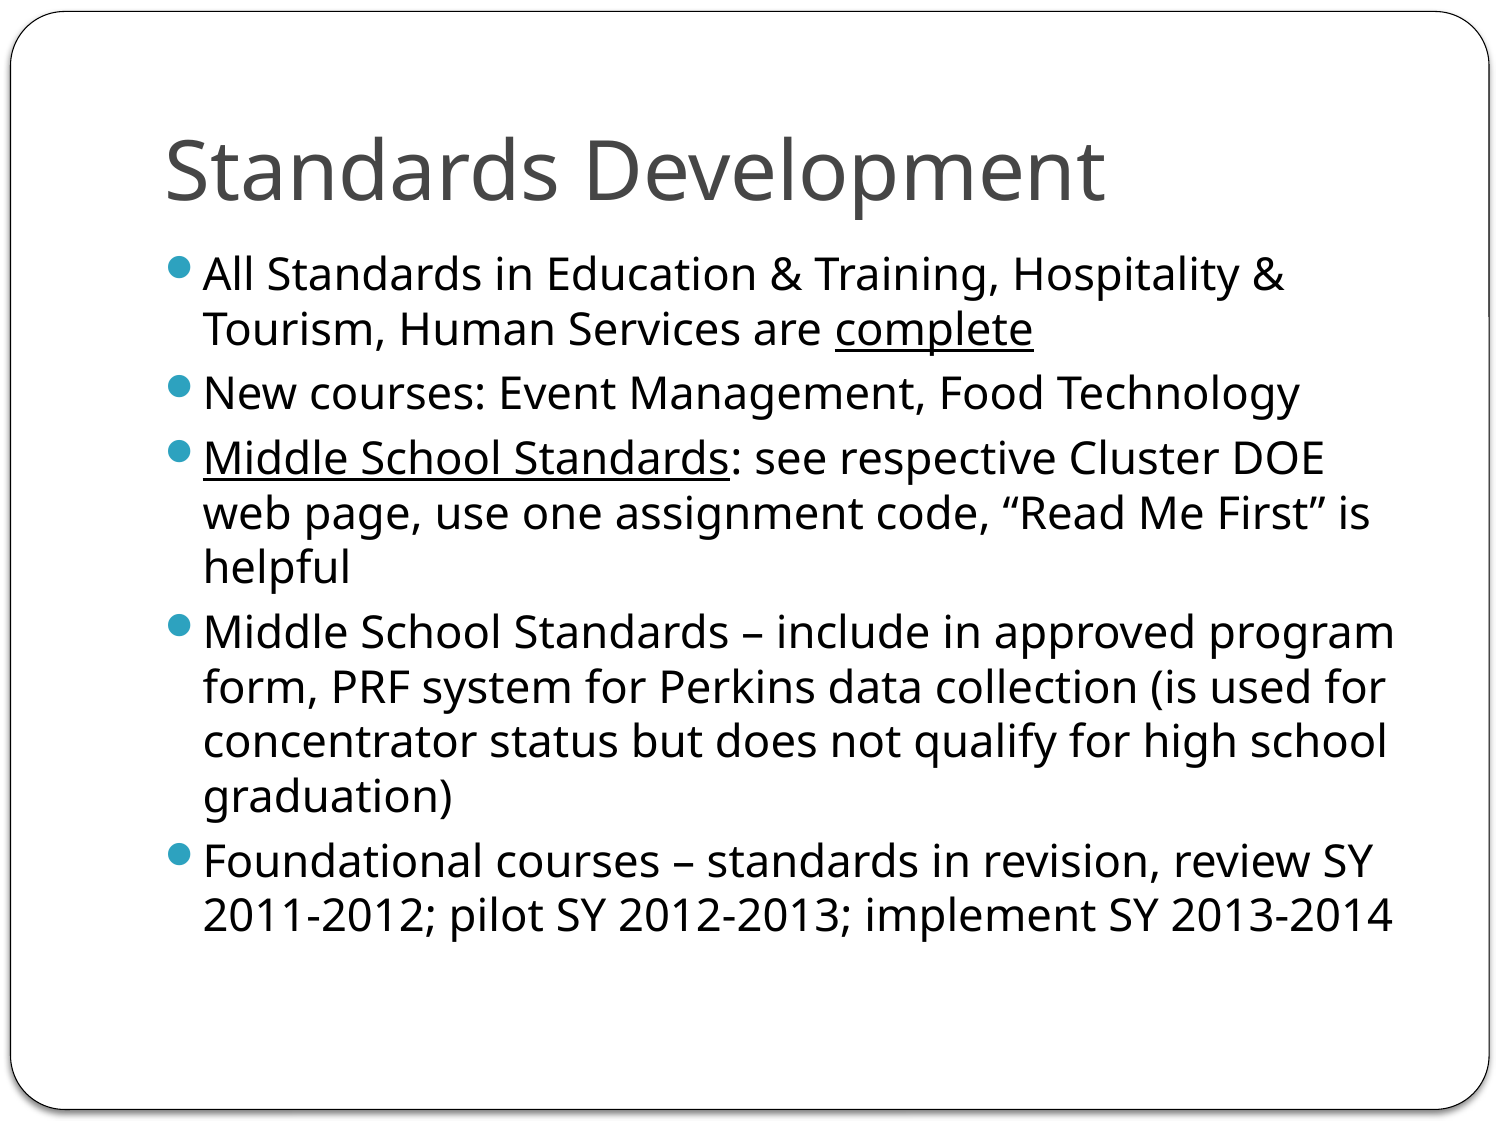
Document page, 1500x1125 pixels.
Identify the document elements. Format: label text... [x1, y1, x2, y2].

list All Standards in Education & Training, Hospitality & Tourism, Human Services are complete New courses: Event Management, Food Technology Middle School Standards: see respective Cluster DOE web page, use one assignment code, “Read Me First” is helpful Middle School Standards – include in approved program form, PRF system for Perkins data collection (is used for concentrator status but does not qualify for high school graduation) Foundational courses – standards in revision, review SY 2011-2012; pilot SY 2012-2013; implement SY 2013-2014 [150, 237, 1425, 988]
title Standards Development [150, 45, 1425, 233]
